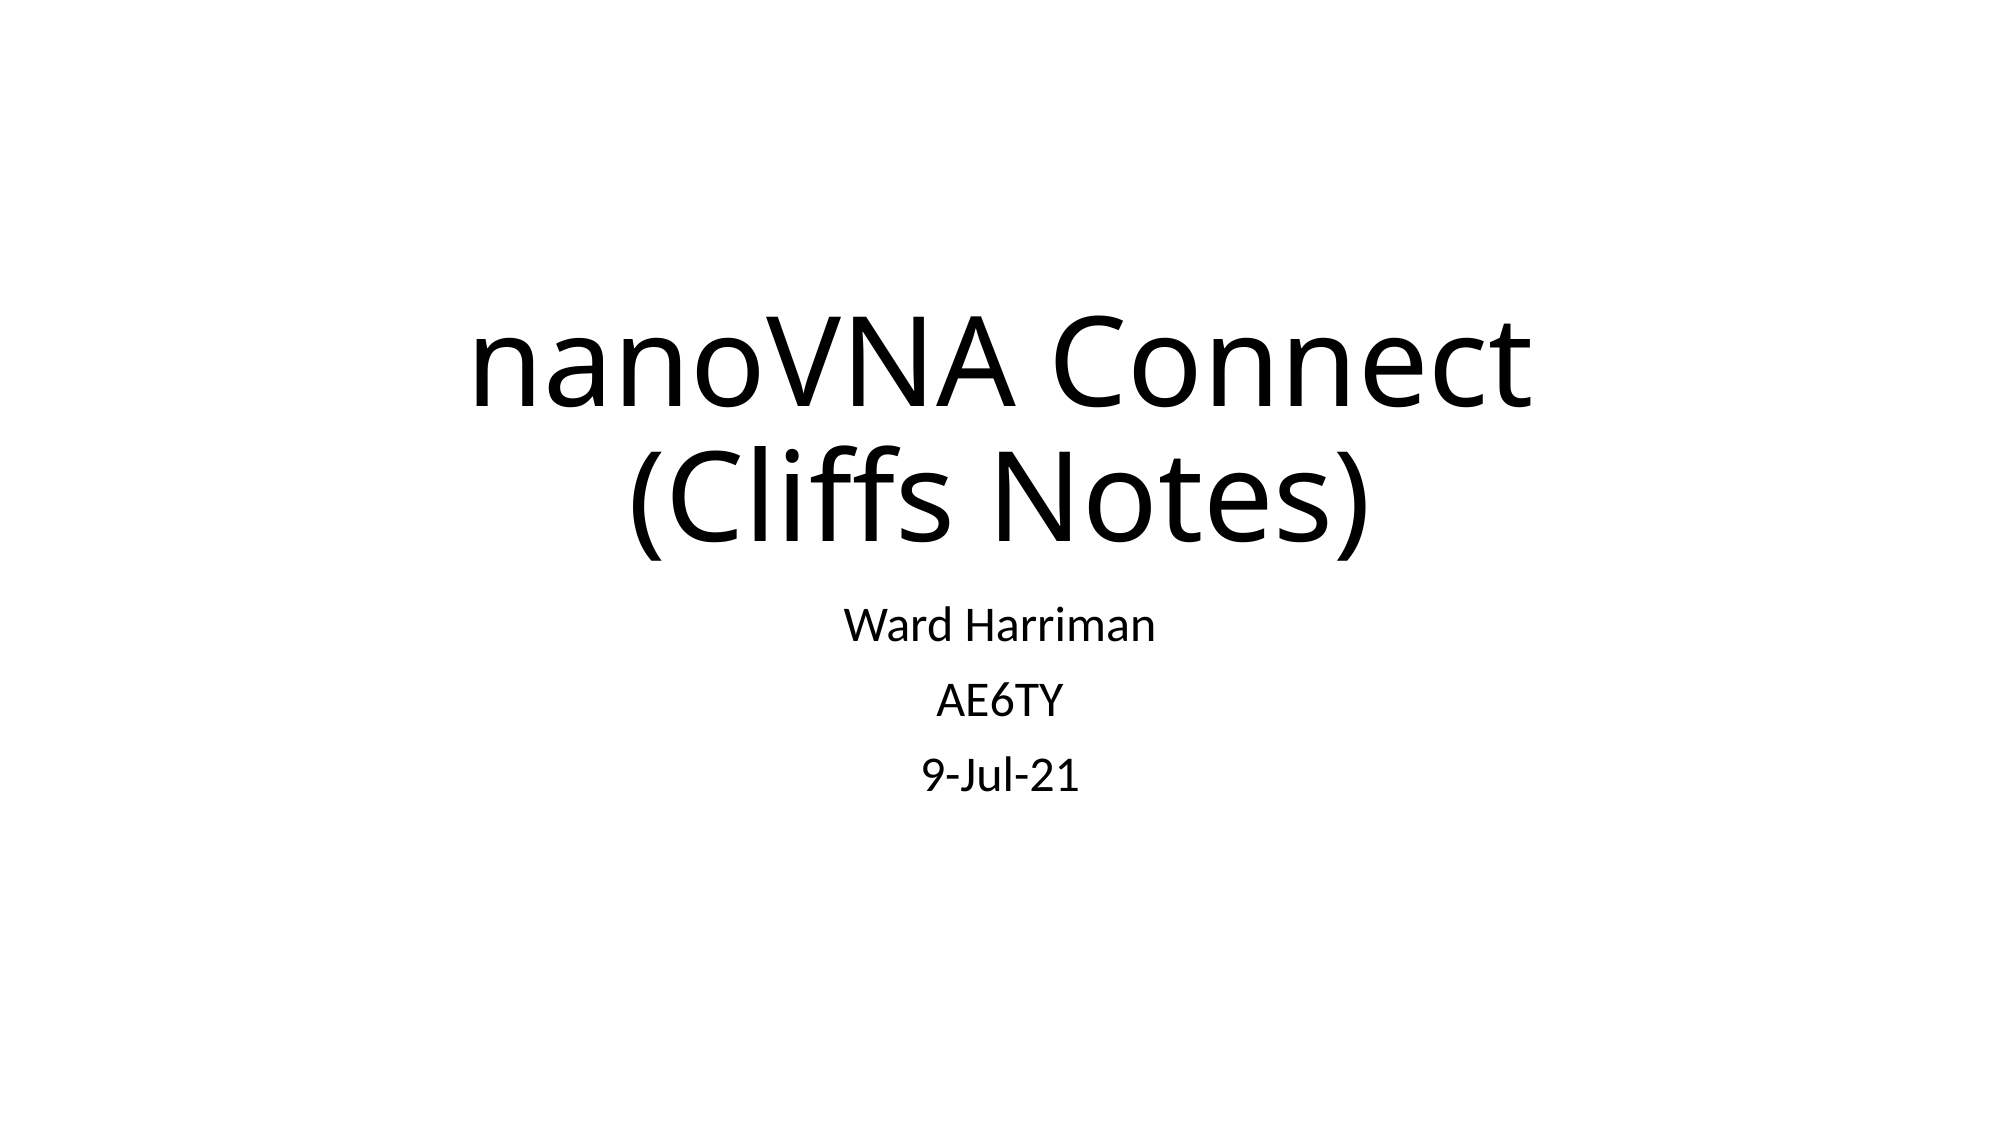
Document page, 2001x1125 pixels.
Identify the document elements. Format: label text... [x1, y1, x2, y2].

title nanoVNA Connect (Cliffs Notes) [249, 184, 1750, 576]
subtitle Ward Harriman AE6TY 9-Jul-21 [249, 590, 1750, 863]
